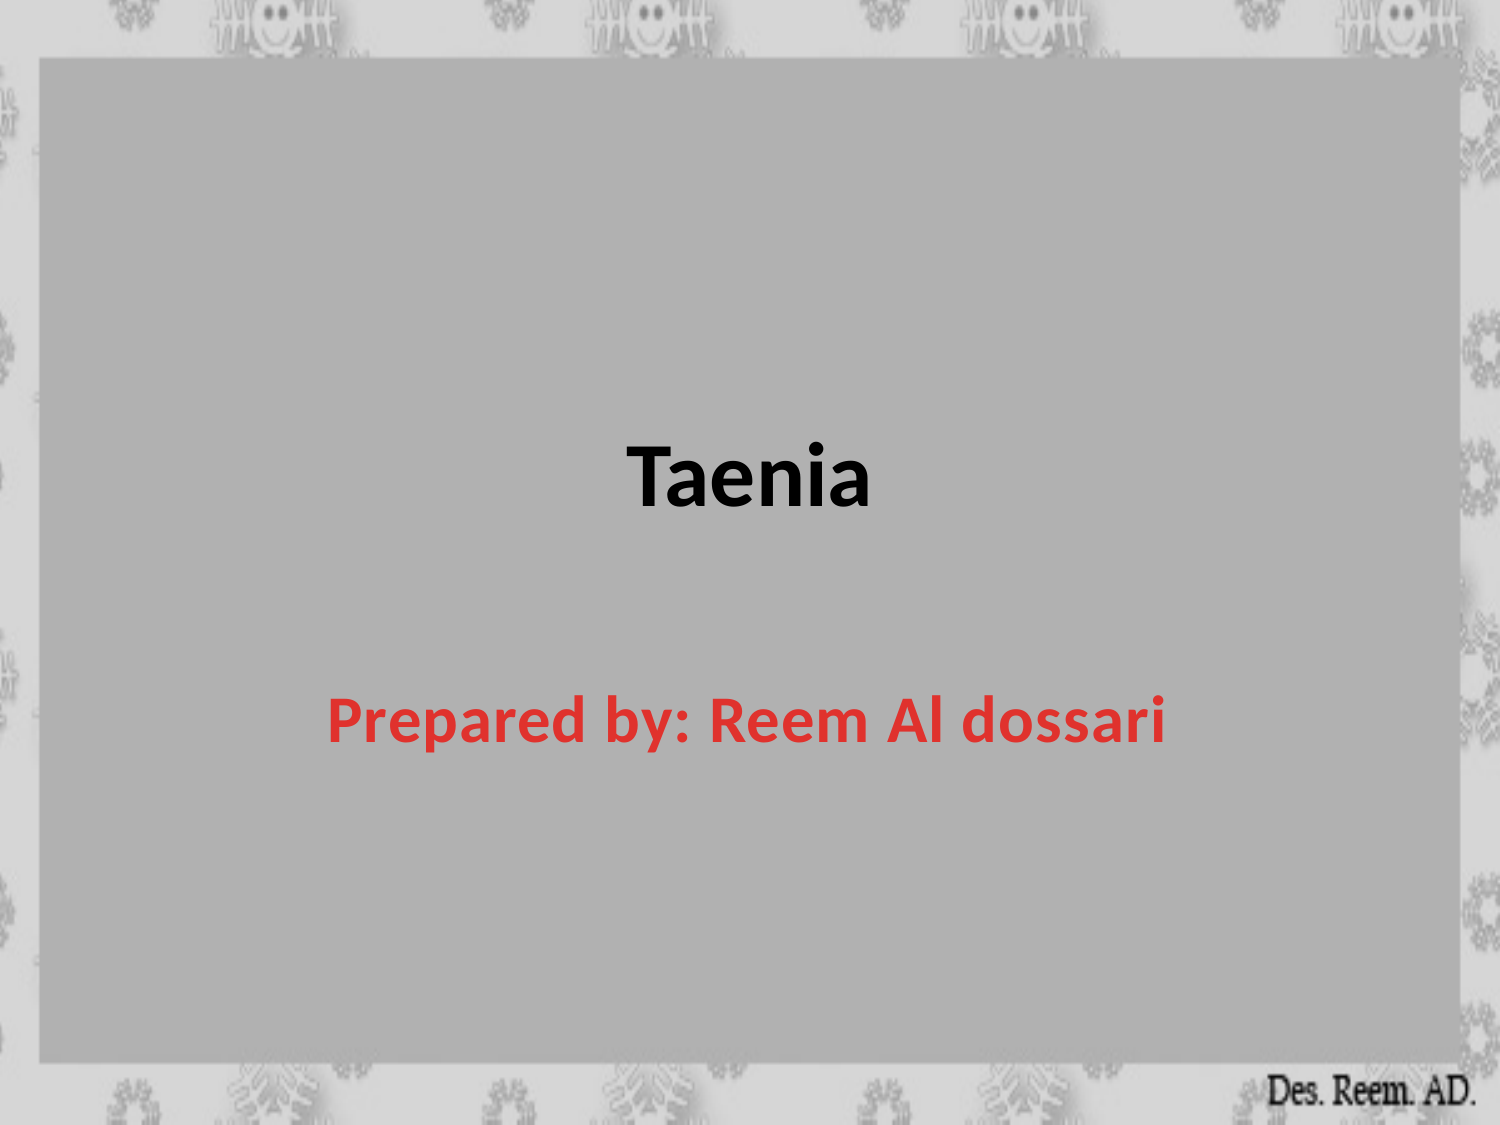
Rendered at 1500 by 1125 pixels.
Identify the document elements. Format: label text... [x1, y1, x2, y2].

title Taenia [112, 349, 1388, 591]
picture [0, 0, 1500, 1125]
subtitle Prepared by: Reem Al dossari [222, 667, 1273, 769]
